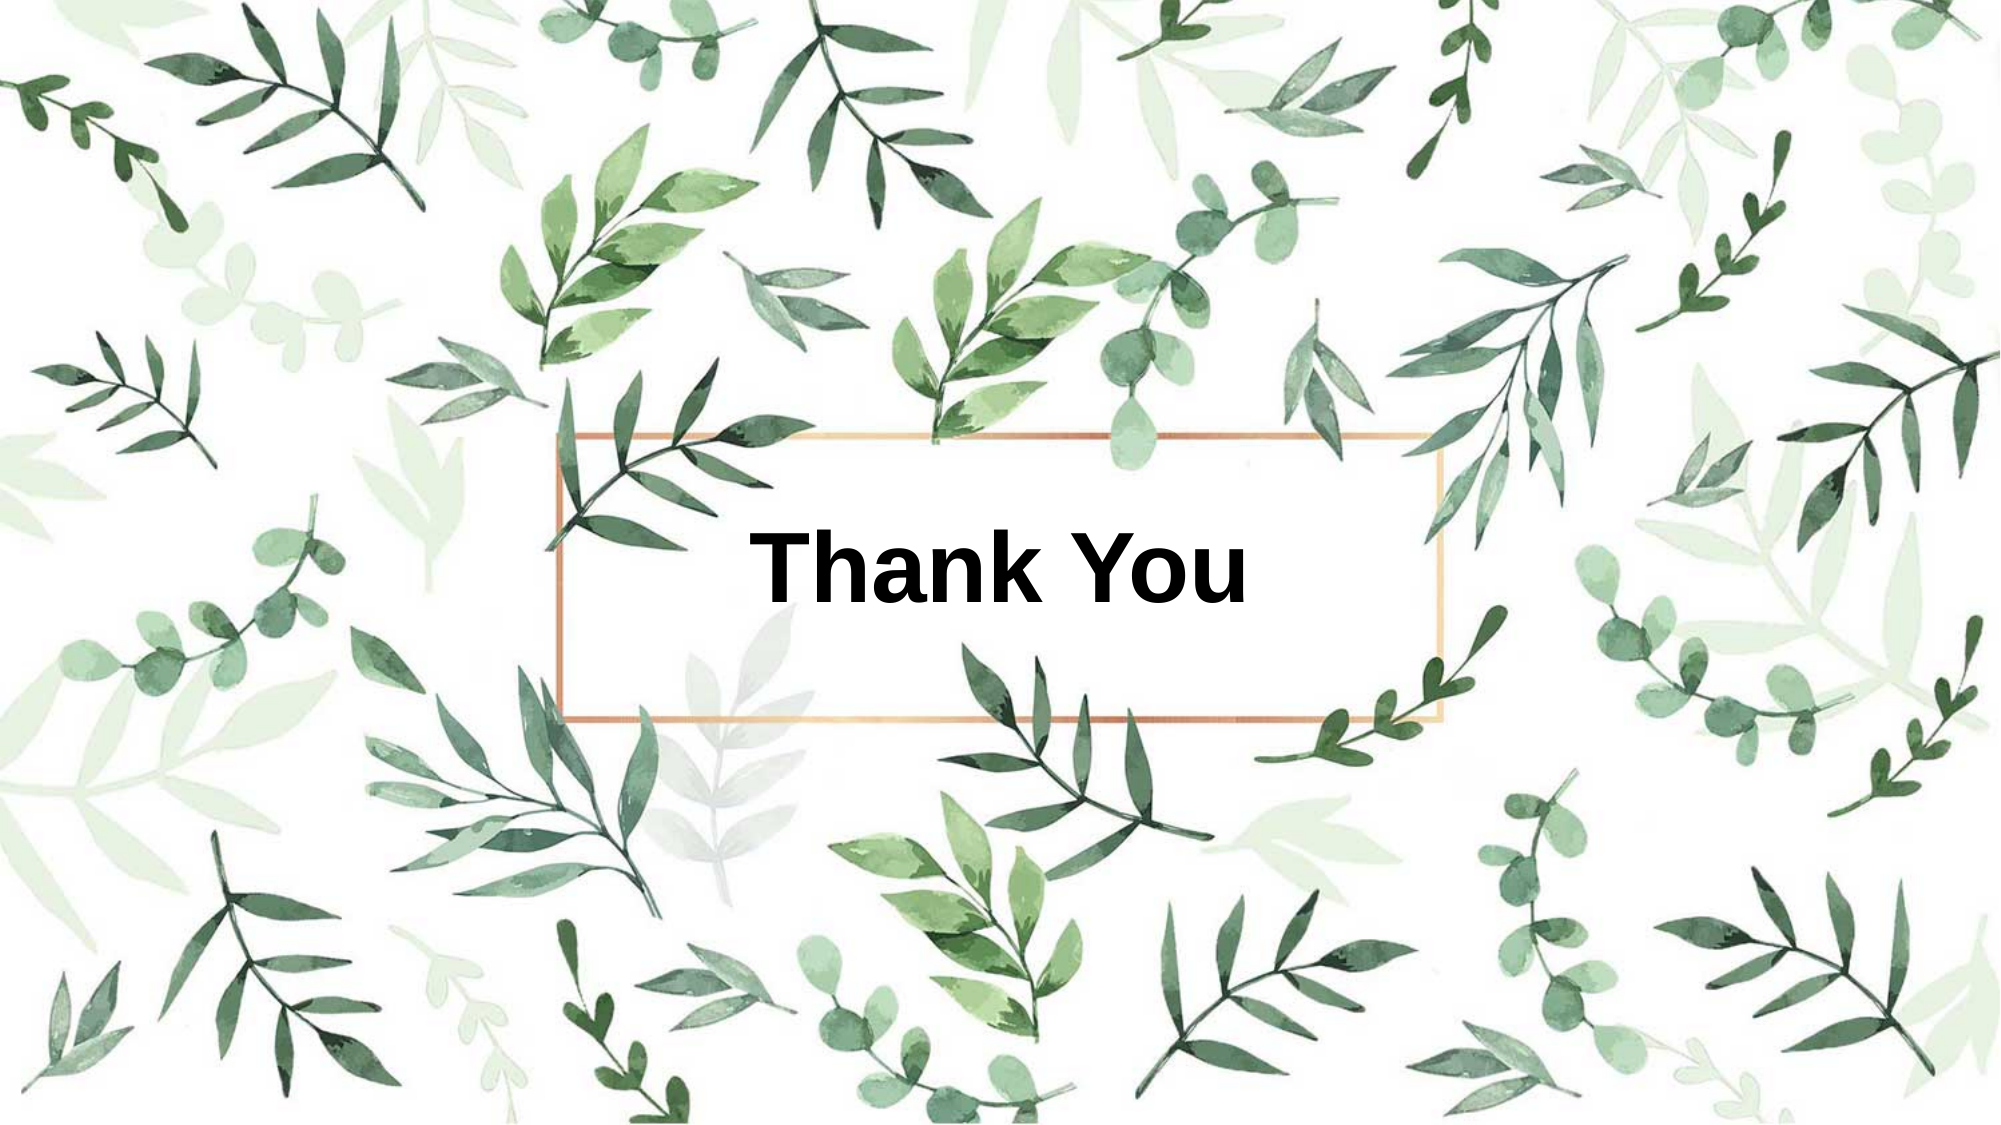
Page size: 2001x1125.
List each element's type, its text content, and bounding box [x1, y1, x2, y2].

picture [0, 0, 2001, 1125]
text_box Thank You [608, 495, 1392, 630]
